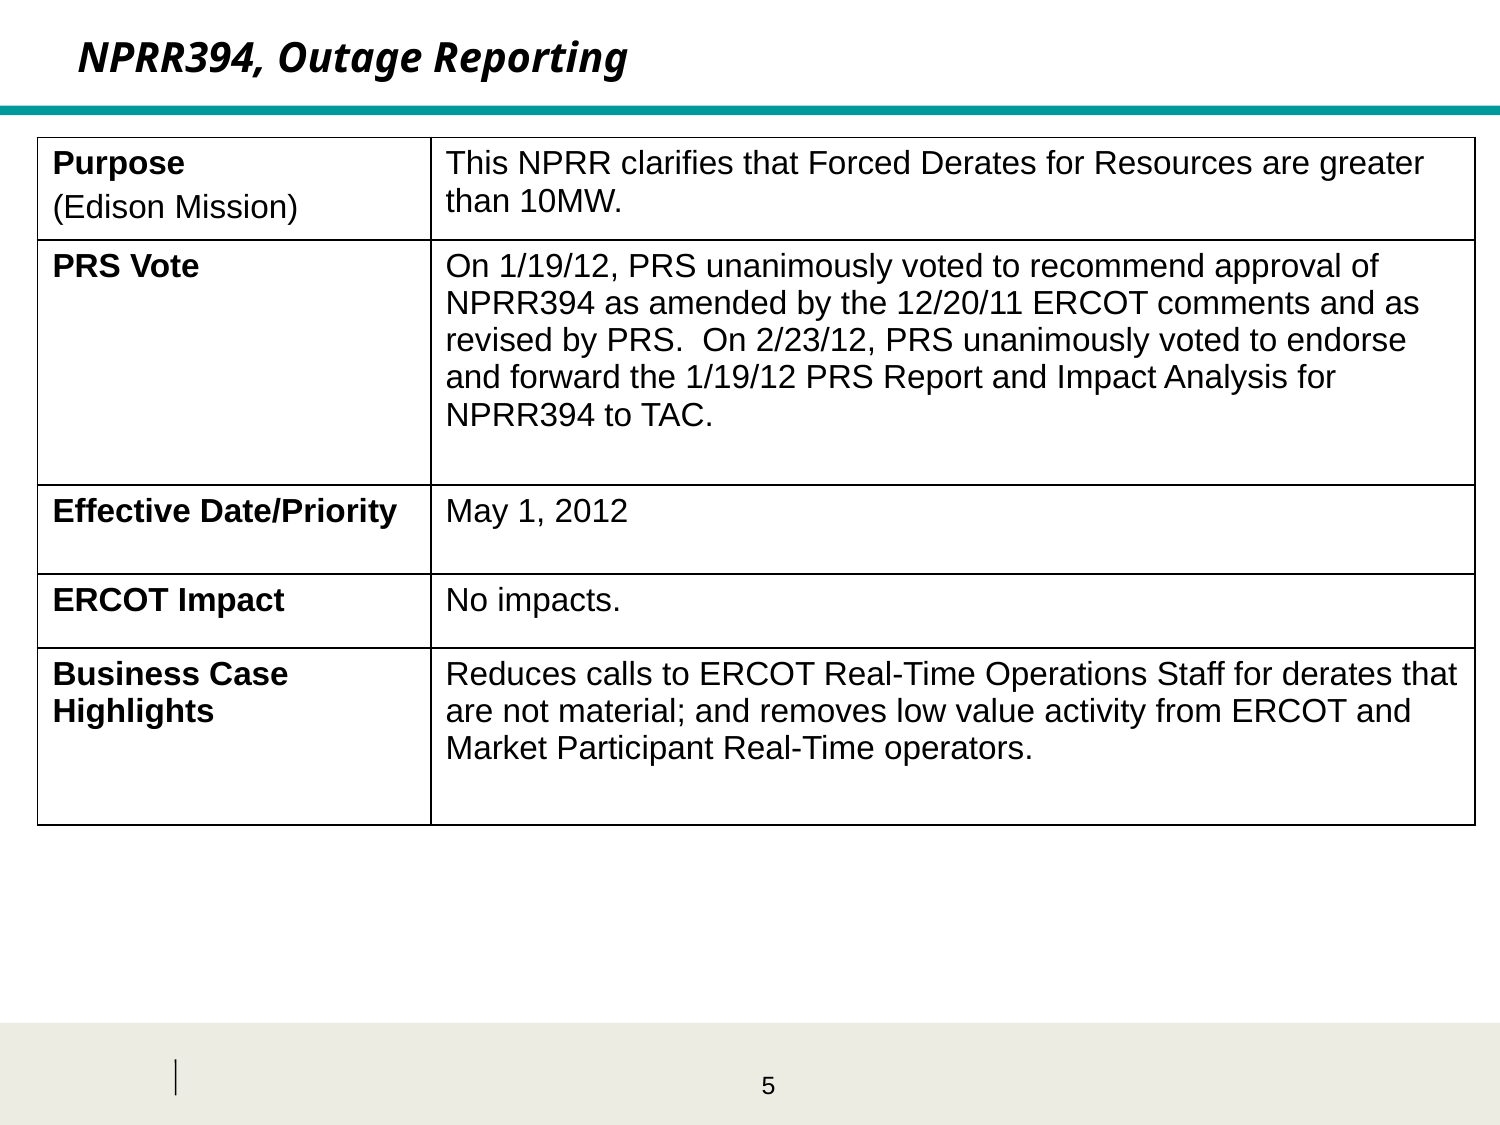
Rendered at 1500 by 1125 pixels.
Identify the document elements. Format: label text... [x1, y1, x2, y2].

title NPRR394, Outage Reporting [62, 0, 1500, 113]
table_cell Reduces calls to ERCOT Real-Time Operations Staff for derates that are not material; and removes low value activity from ERCOT and Market Participant Real-Time operators. [432, 649, 1474, 824]
table_header This NPRR clarifies that Forced Derates for Resources are greater than 10MW. [432, 138, 1474, 239]
table_header Purpose (Edison Mission) [38, 138, 430, 239]
table_cell PRS Vote [38, 241, 430, 484]
table_cell ERCOT Impact [38, 575, 430, 647]
table_cell No impacts. [432, 575, 1474, 647]
table_cell On 1/19/12, PRS unanimously voted to recommend approval of NPRR394 as amended by the 12/20/11 ERCOT comments and as revised by PRS. On 2/23/12, PRS unanimously voted to endorse and forward the 1/19/12 PRS Report and Impact Analysis for NPRR394 to TAC. [432, 241, 1474, 484]
table_cell Business Case Highlights [38, 649, 430, 824]
table_cell May 1, 2012 [432, 486, 1474, 573]
table_cell Effective Date/Priority [38, 486, 430, 573]
